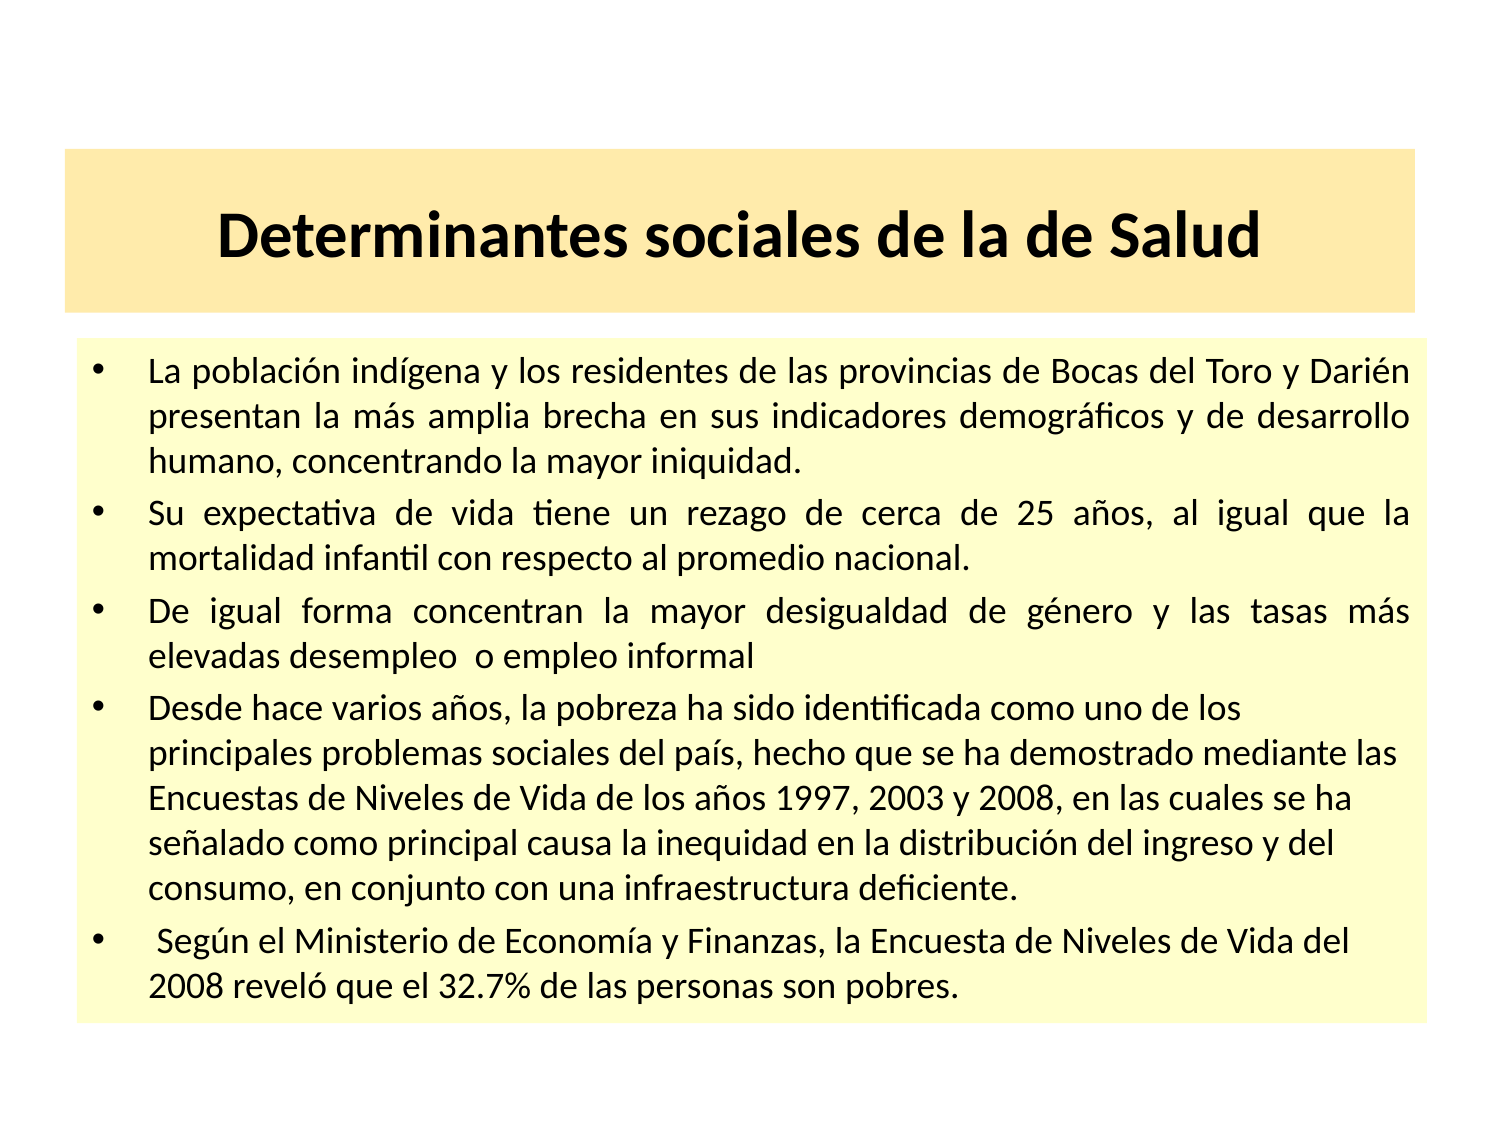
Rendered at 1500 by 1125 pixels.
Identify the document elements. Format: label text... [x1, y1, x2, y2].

title Determinantes sociales de la de Salud [64, 148, 1415, 313]
list La población indígena y los residentes de las provincias de Bocas del Toro y Darién presentan la más amplia brecha en sus indicadores demográficos y de desarrollo humano, concentrando la mayor iniquidad. Su expectativa de vida tiene un rezago de cerca de 25 años, al igual que la mortalidad infantil con respecto al promedio nacional. De igual forma concentran la mayor desigualdad de género y las tasas más elevadas desempleo o empleo informal Desde hace varios años, la pobreza ha sido identificada como uno de los principales problemas sociales del país, hecho que se ha demostrado mediante las Encuestas de Niveles de Vida de los años 1997, 2003 y 2008, en las cuales se ha señalado como principal causa la inequidad en la distribución del ingreso y del consumo, en conjunto con una infraestructura deficiente. Según el Ministerio de Economía y Finanzas, la Encuesta de Niveles de Vida del 2008 reveló que el 32.7% de las personas son pobres. [76, 338, 1427, 1024]
